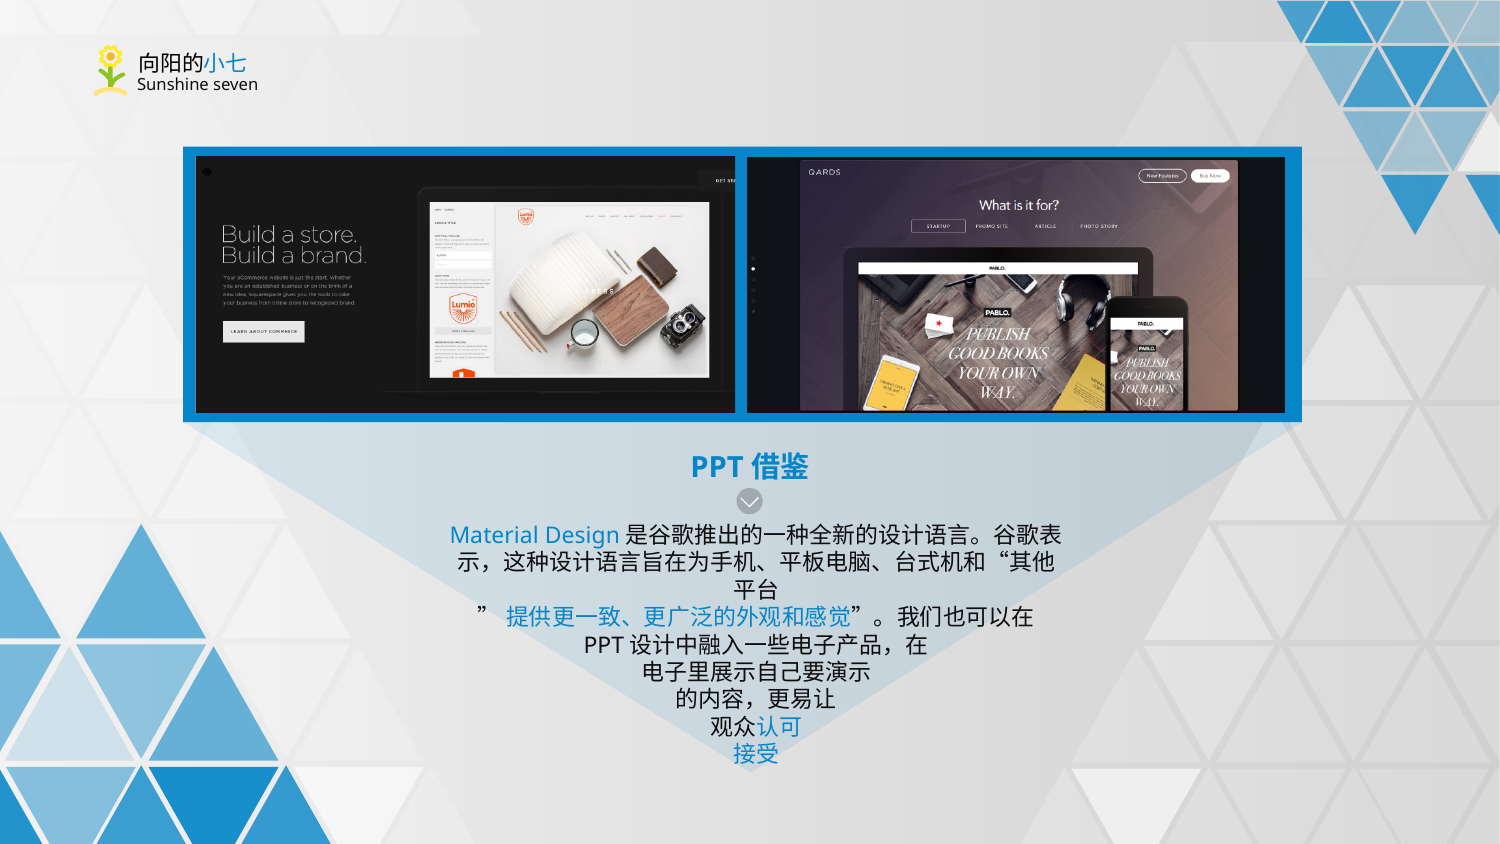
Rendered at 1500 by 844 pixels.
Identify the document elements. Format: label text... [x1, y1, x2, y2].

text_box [736, 487, 763, 515]
picture [196, 157, 735, 412]
text_box Material Design是谷歌推出的一种全新的设计语言。谷歌表示，这种设计语言旨在为手机、平板电脑、台式机和“其他平台 ”提供更一致、更广泛的外观和感觉”。我们也可以在 PPT设计中融入一些电子产品，在 电子里展示自己要演示 的内容，更易让 观众认可 接受 [431, 512, 1081, 775]
picture [748, 158, 1284, 412]
text_box [180, 419, 1305, 578]
text_box PPT借鉴 [369, 440, 1131, 491]
text_box [181, 145, 1304, 420]
